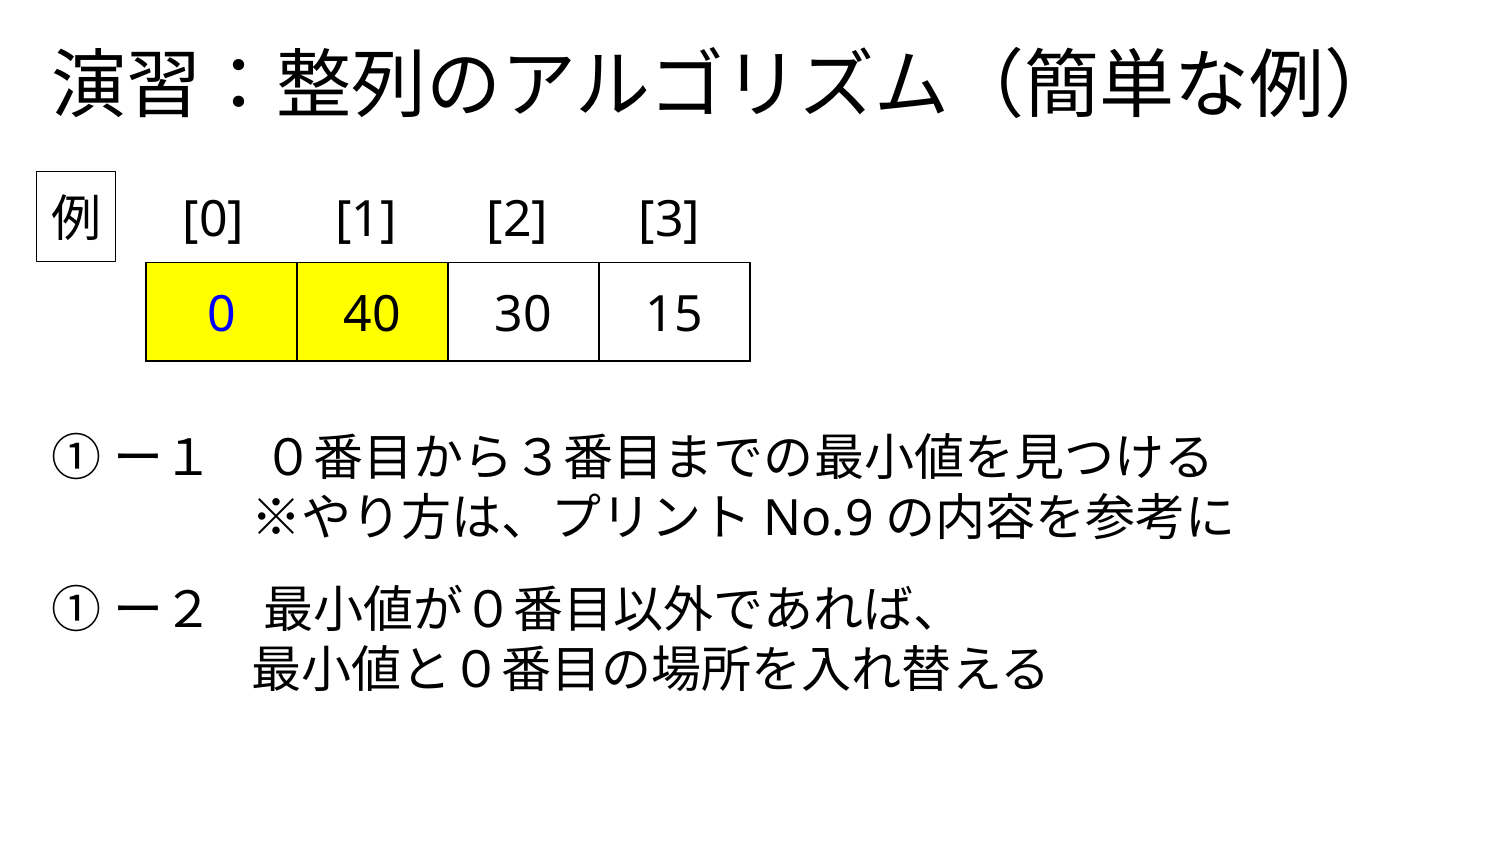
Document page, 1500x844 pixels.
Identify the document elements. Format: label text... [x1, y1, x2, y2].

text_box [2] [471, 171, 588, 262]
table_header 15 [600, 263, 749, 360]
table_header 30 [449, 263, 598, 360]
text_box 例 [36, 171, 116, 262]
table_header 40 [298, 263, 447, 360]
text_box [3] [623, 171, 740, 262]
text_box [1] [319, 171, 436, 262]
title 演習：整列のアルゴリズム（簡単な例） [36, 21, 1435, 131]
table_header 0 [147, 263, 296, 360]
text_box [0] [168, 171, 284, 262]
text_box ①ー１ ０番目から３番目までの最小値を見つける ※やり方は、プリントNo.9の内容を参考に [36, 410, 1384, 561]
text_box ①ー２ 最小値が０番目以外であれば、 最小値と０番目の場所を入れ替える [36, 562, 1375, 713]
